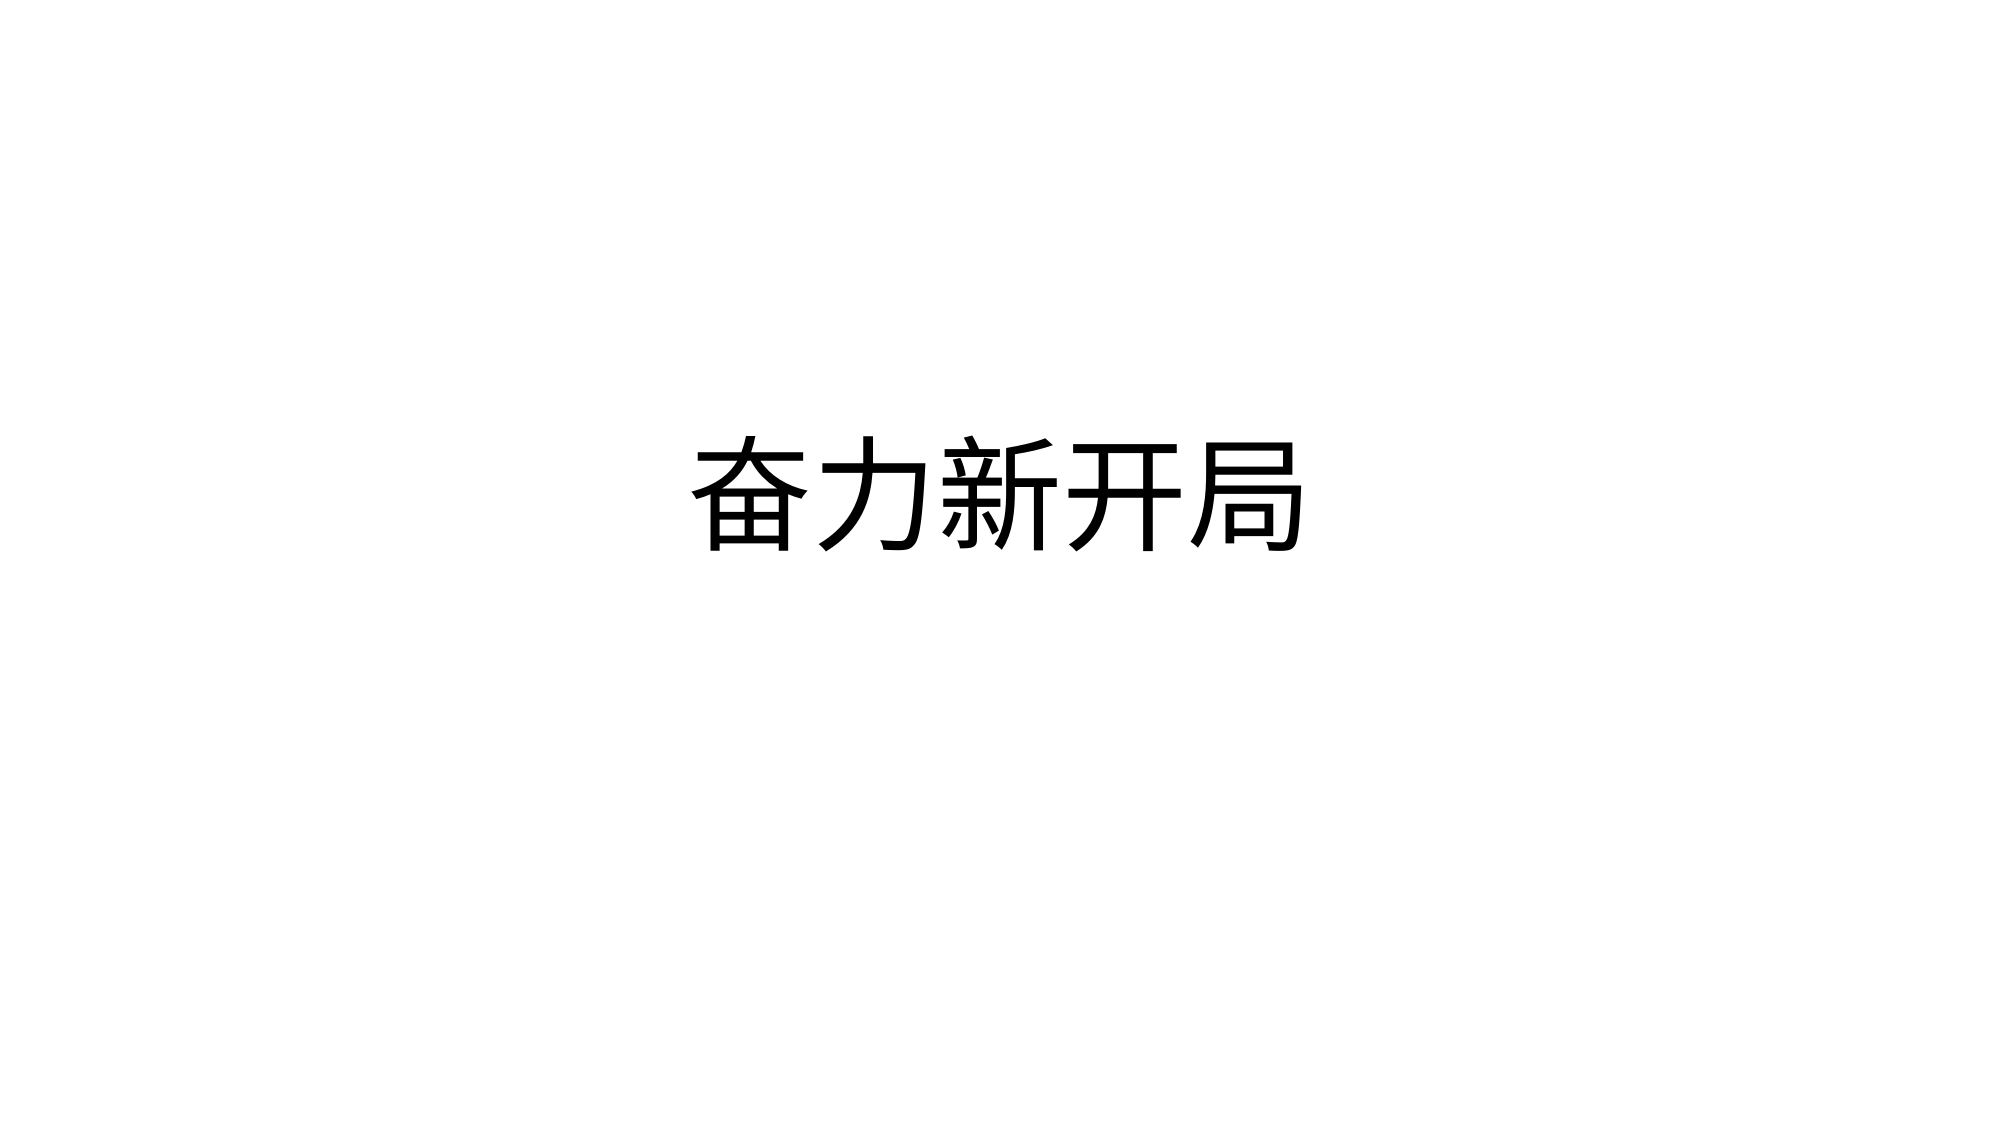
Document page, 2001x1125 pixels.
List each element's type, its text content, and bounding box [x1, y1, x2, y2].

title 奋力新开局 [249, 184, 1750, 576]
